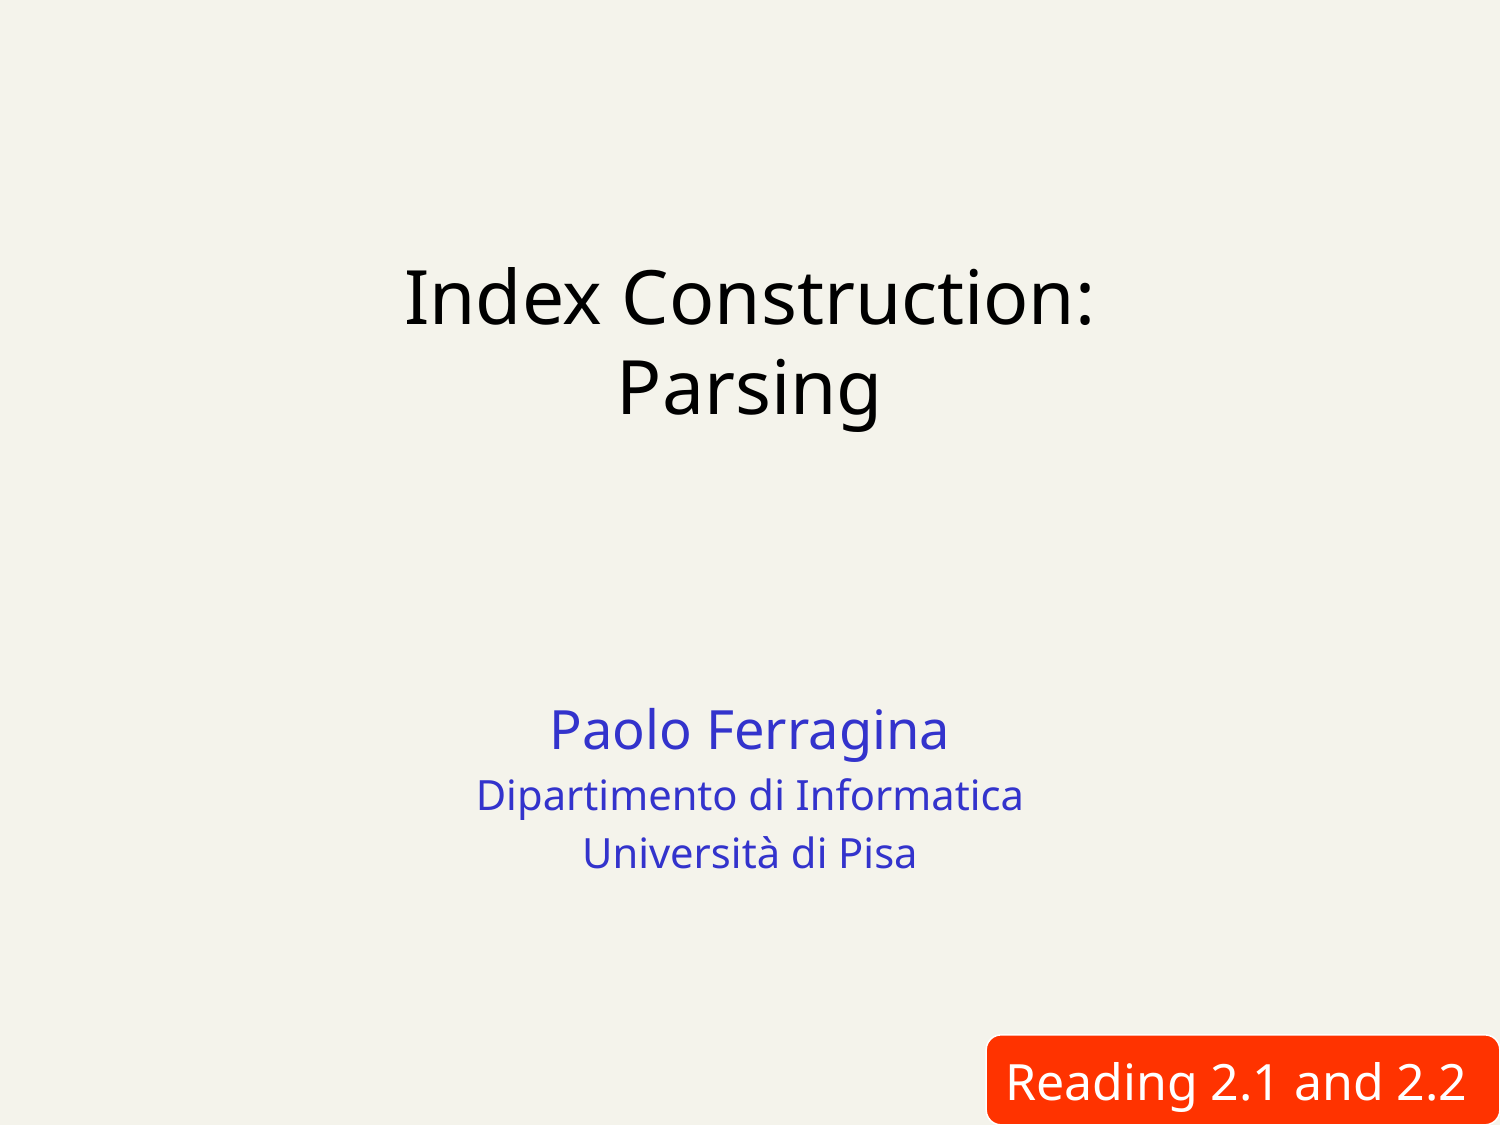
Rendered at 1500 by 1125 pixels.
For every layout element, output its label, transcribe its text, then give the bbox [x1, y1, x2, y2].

text_box Reading 2.1 and 2.2 [986, 1034, 1500, 1125]
subtitle Paolo Ferragina Dipartimento di Informatica Università di Pisa [224, 687, 1276, 976]
title Index Construction: Parsing [112, 249, 1388, 438]
